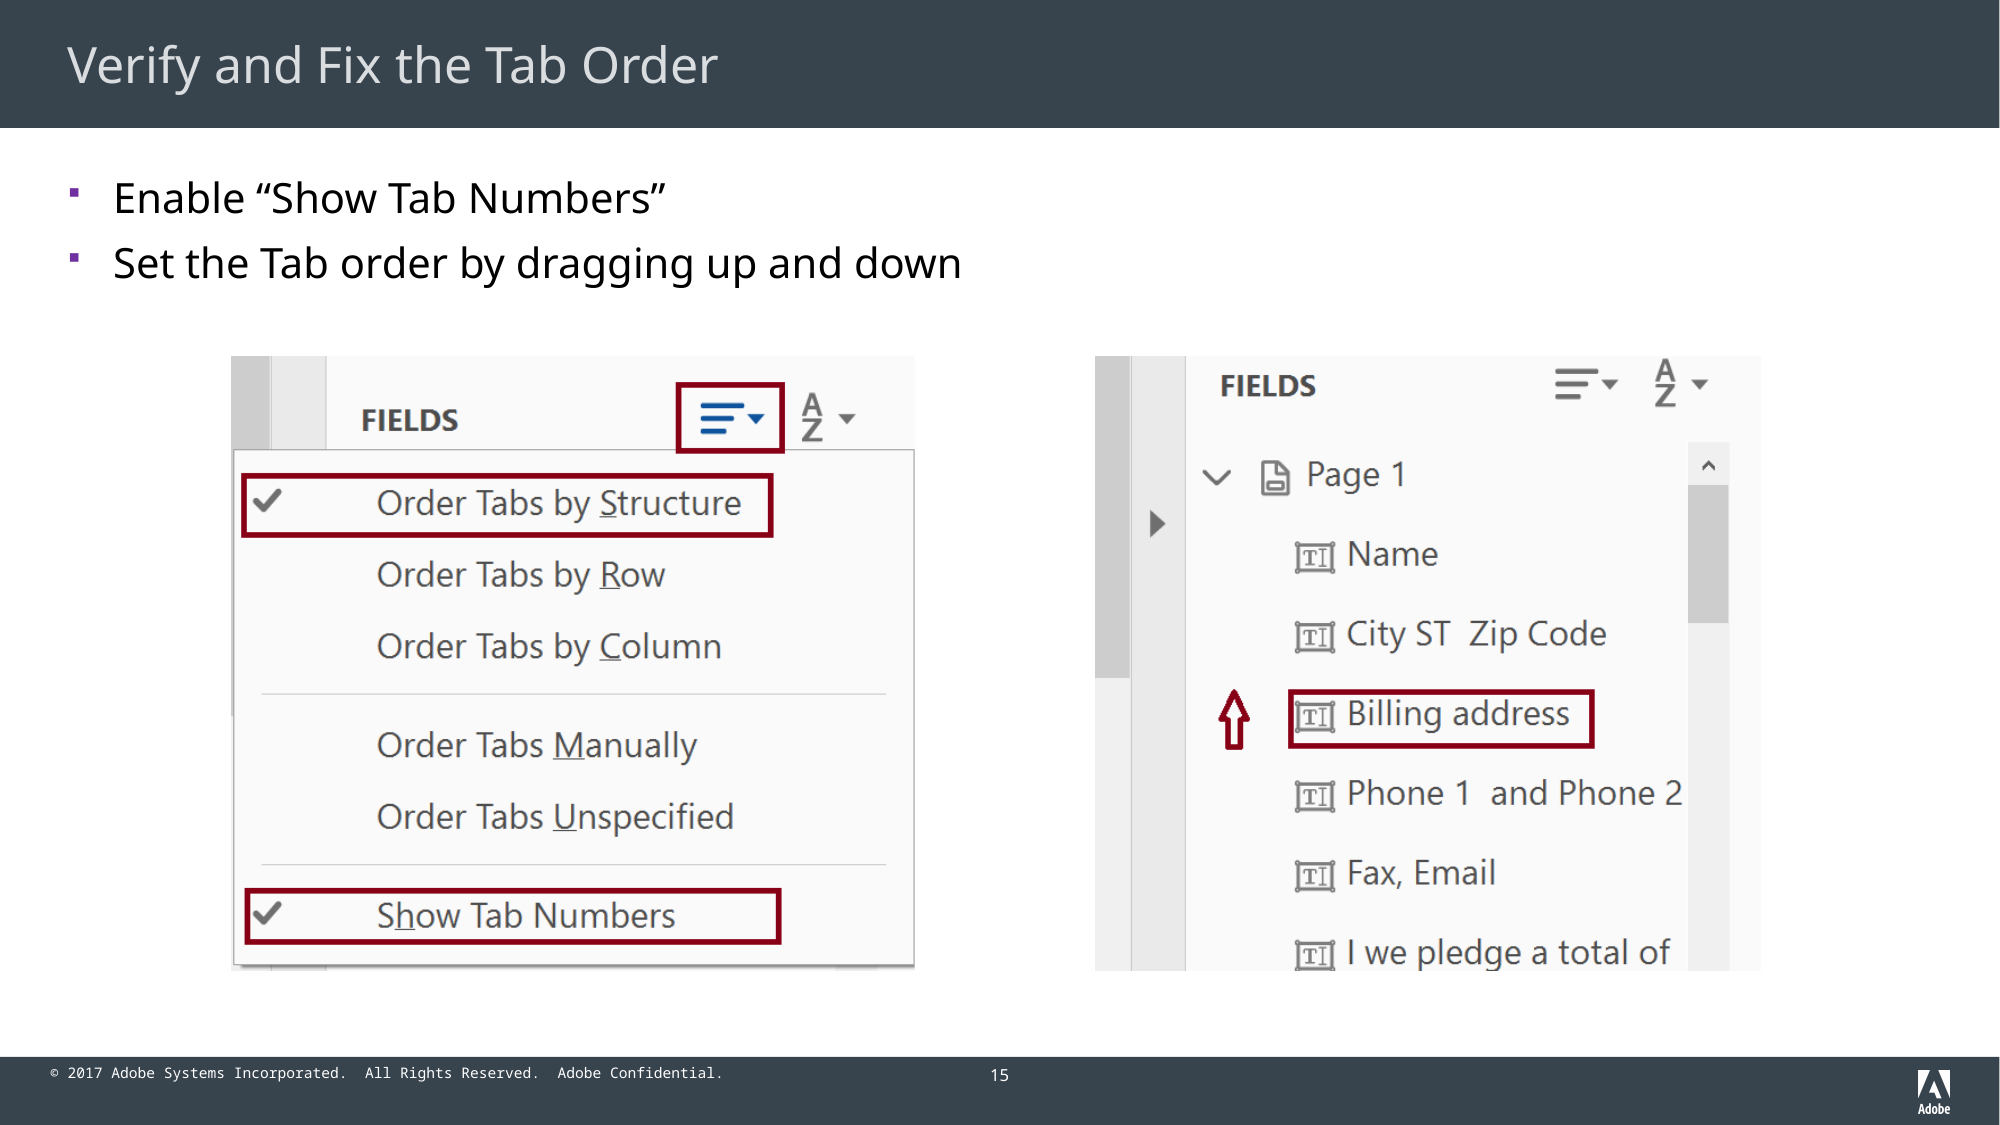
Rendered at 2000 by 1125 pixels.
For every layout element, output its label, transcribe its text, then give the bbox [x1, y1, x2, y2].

picture [1095, 355, 1761, 972]
picture [1918, 1070, 1950, 1114]
slide_number 15 [916, 1062, 1083, 1091]
picture [230, 355, 917, 972]
list Enable “Show Tab Numbers” Set the Tab order by dragging up and down [49, 162, 1950, 405]
title Verify and Fix the Tab Order [49, 30, 1950, 98]
